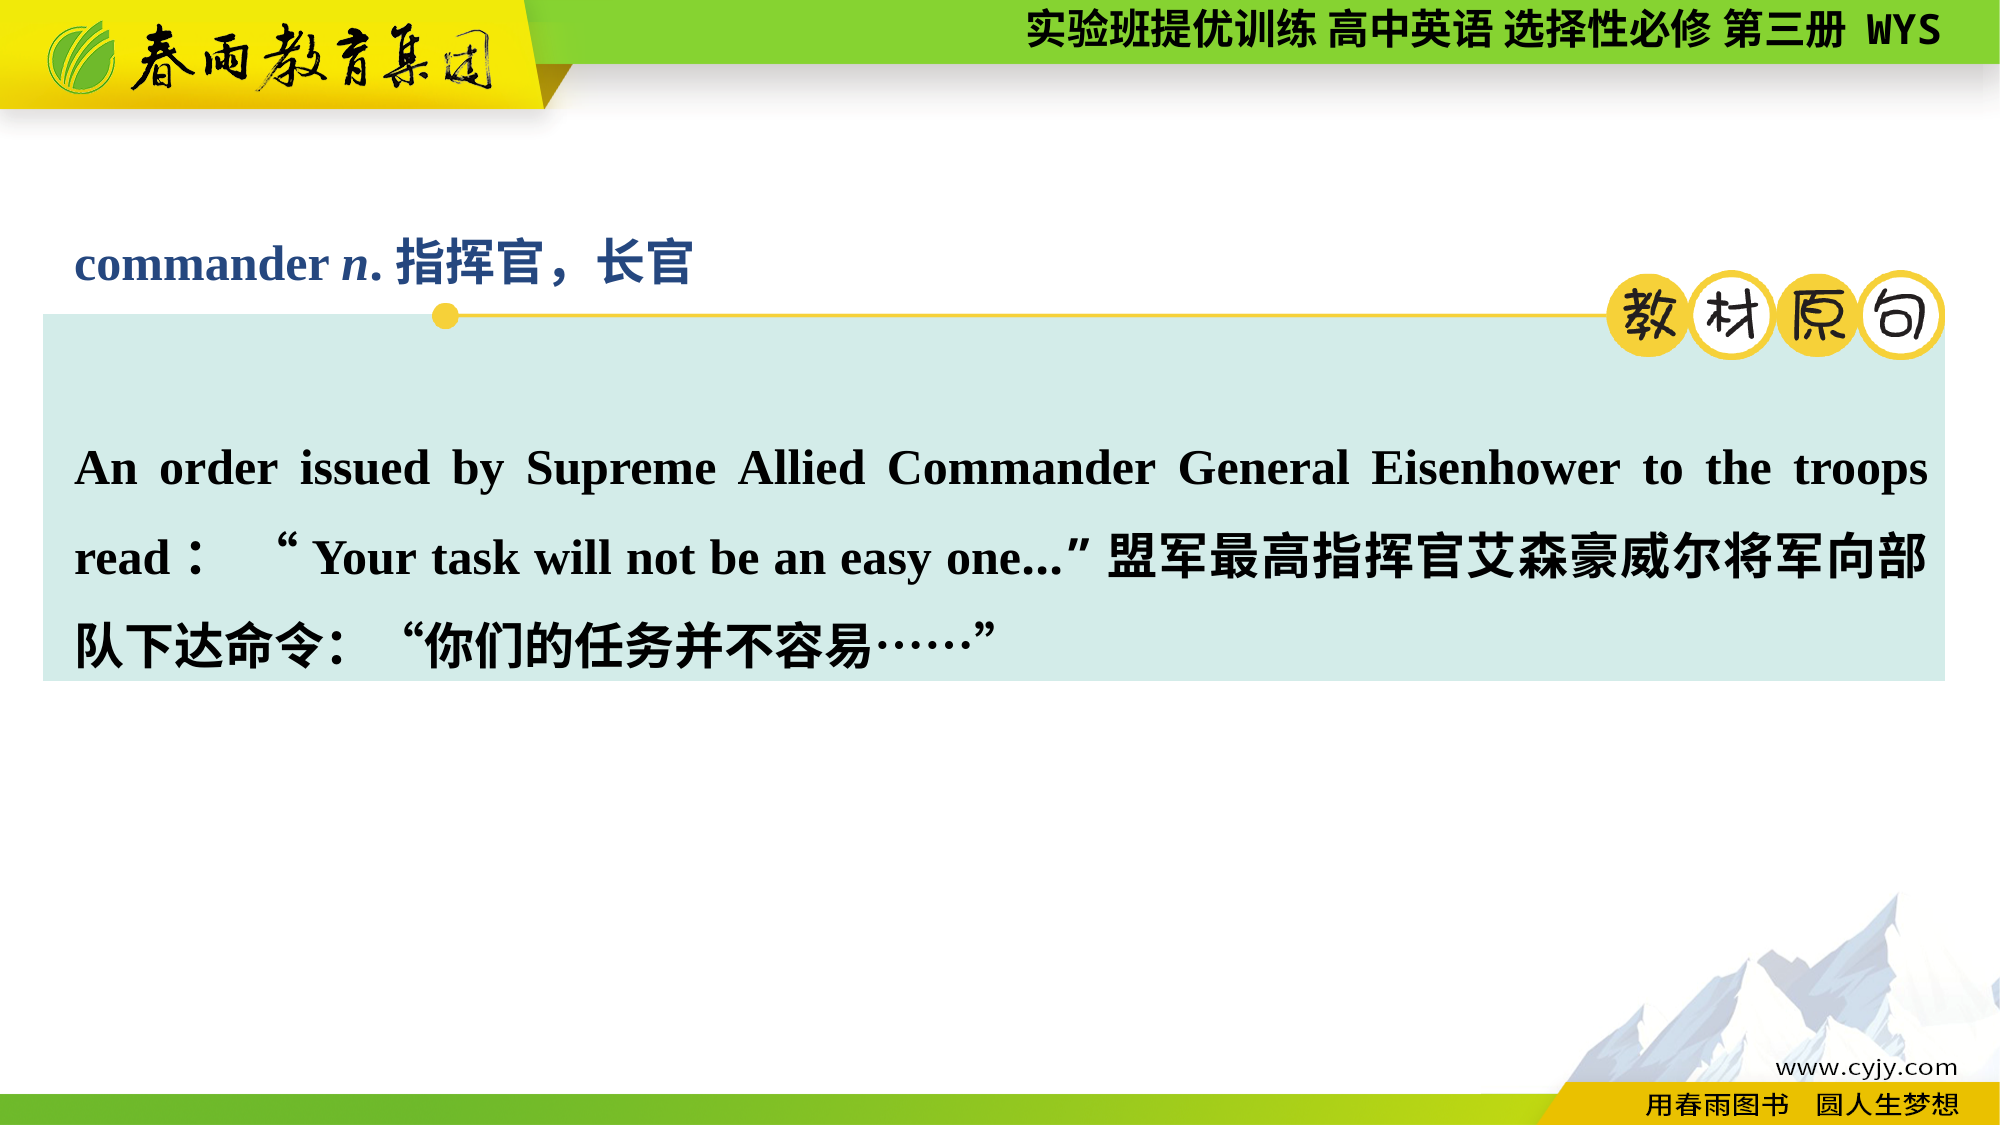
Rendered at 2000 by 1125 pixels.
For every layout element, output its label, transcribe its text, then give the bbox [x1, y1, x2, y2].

list commander n.指挥官，长官 [59, 193, 1944, 288]
picture [0, 0, 2000, 1125]
